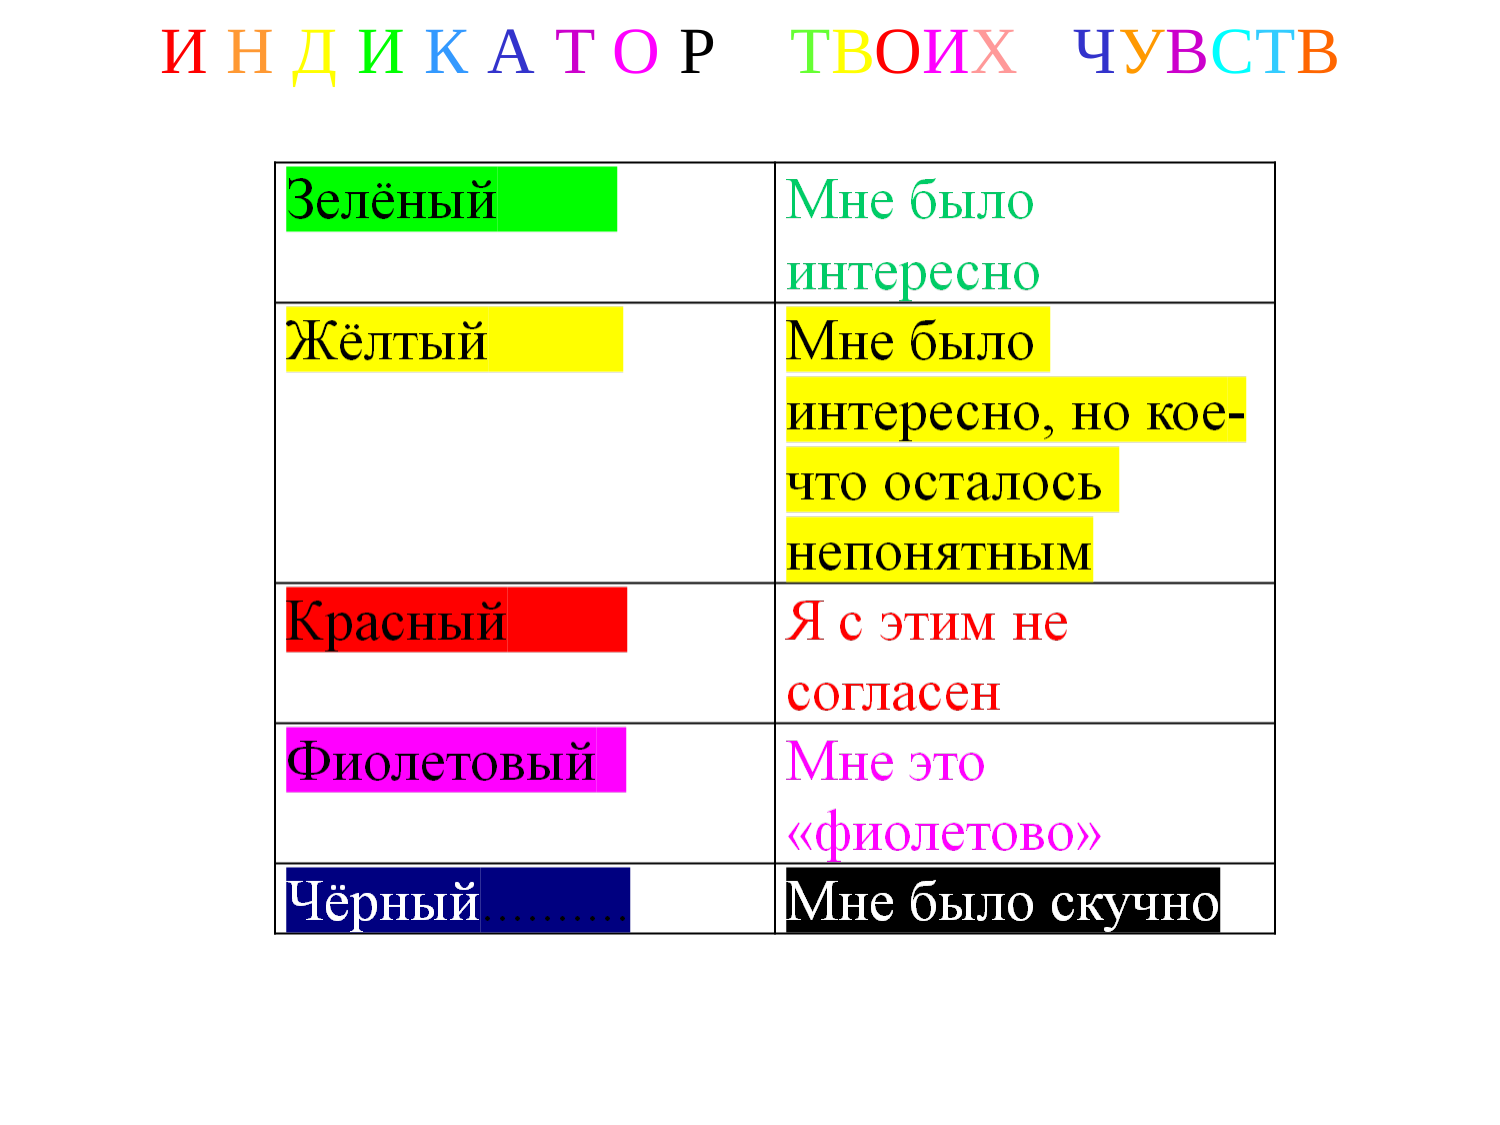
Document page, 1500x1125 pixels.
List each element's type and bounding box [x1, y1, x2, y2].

text_box [0, 0, 1500, 1125]
